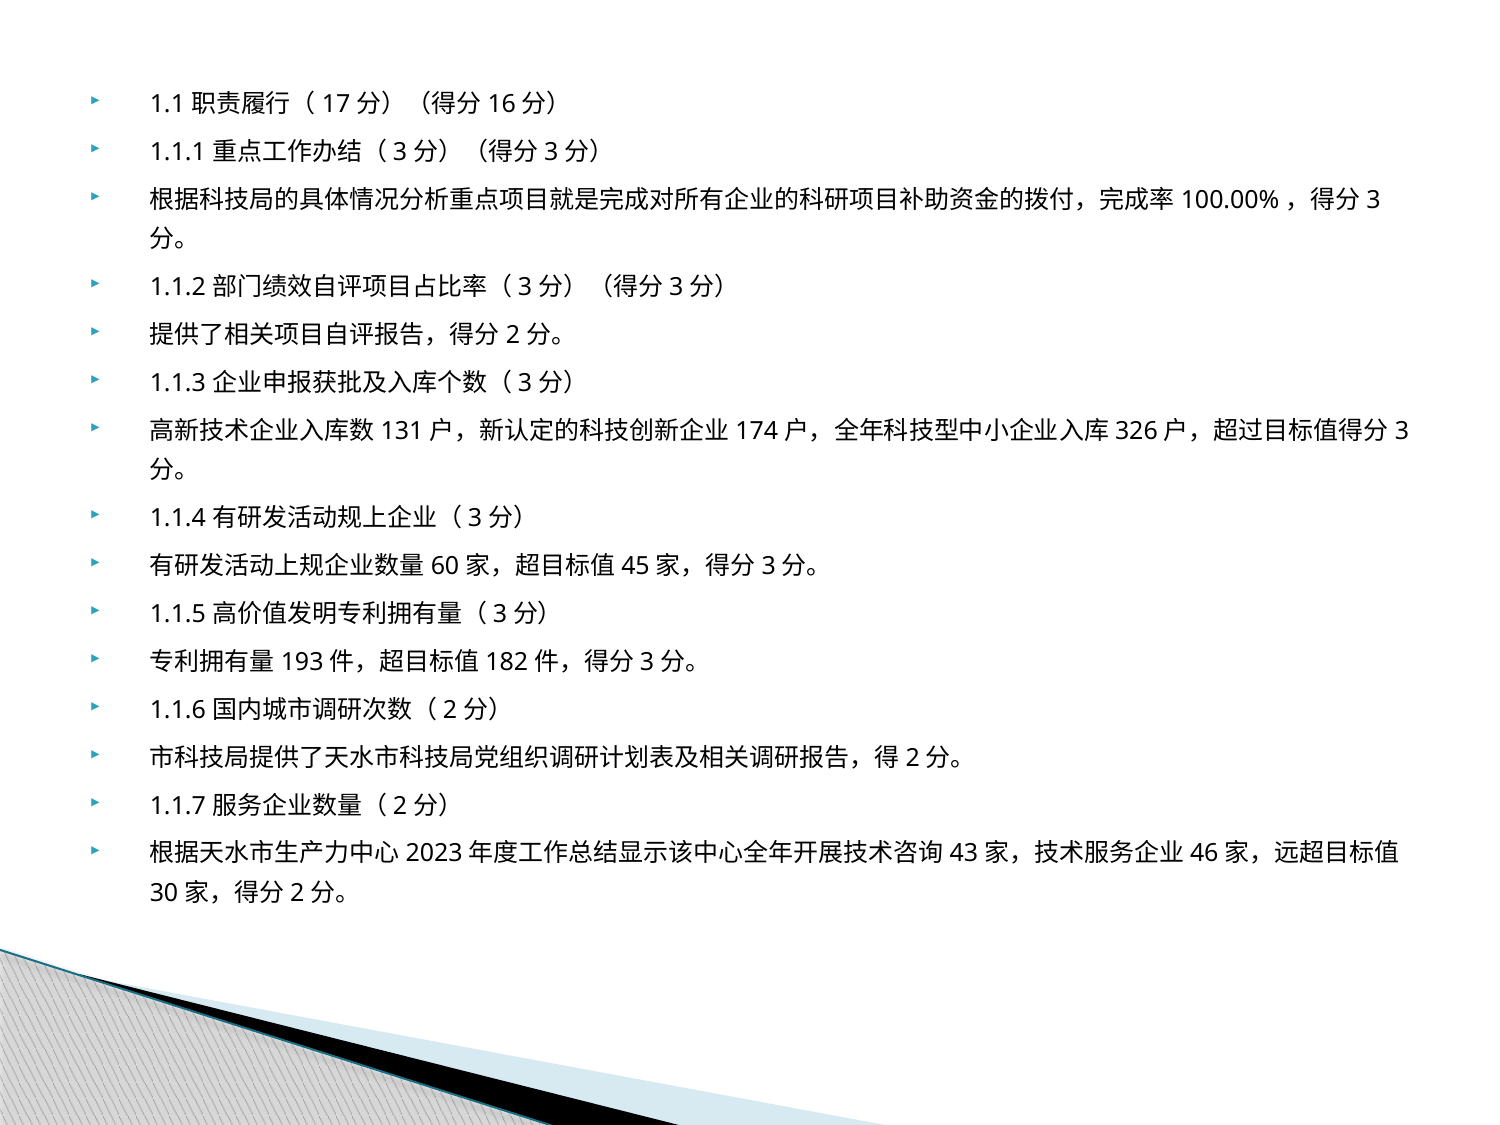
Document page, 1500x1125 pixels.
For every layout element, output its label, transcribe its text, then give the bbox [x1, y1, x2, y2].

list 1.1职责履行（17分）（得分16分） 1.1.1重点工作办结（3分）（得分3分） 根据科技局的具体情况分析重点项目就是完成对所有企业的科研项目补助资金的拨付，完成率100.00%，得分3分。 1.1.2部门绩效自评项目占比率（3分）（得分3分） 提供了相关项目自评报告，得分2分。 1.1.3企业申报获批及入库个数（3分） 高新技术企业入库数131户，新认定的科技创新企业174户，全年科技型中小企业入库326户，超过目标值得分3分。 1.1.4有研发活动规上企业（3分） 有研发活动上规企业数量60家，超目标值45家，得分3分。 1.1.5高价值发明专利拥有量（3分） 专利拥有量193件，超目标值182件，得分3分。 1.1.6国内城市调研次数（2分） 市科技局提供了天水市科技局党组织调研计划表及相关调研报告，得2分。 1.1.7服务企业数量（2分） 根据天水市生产力中心2023年度工作总结显示该中心全年开展技术咨询43家，技术服务企业46家，远超目标值30家，得分2分。 [75, 70, 1425, 950]
